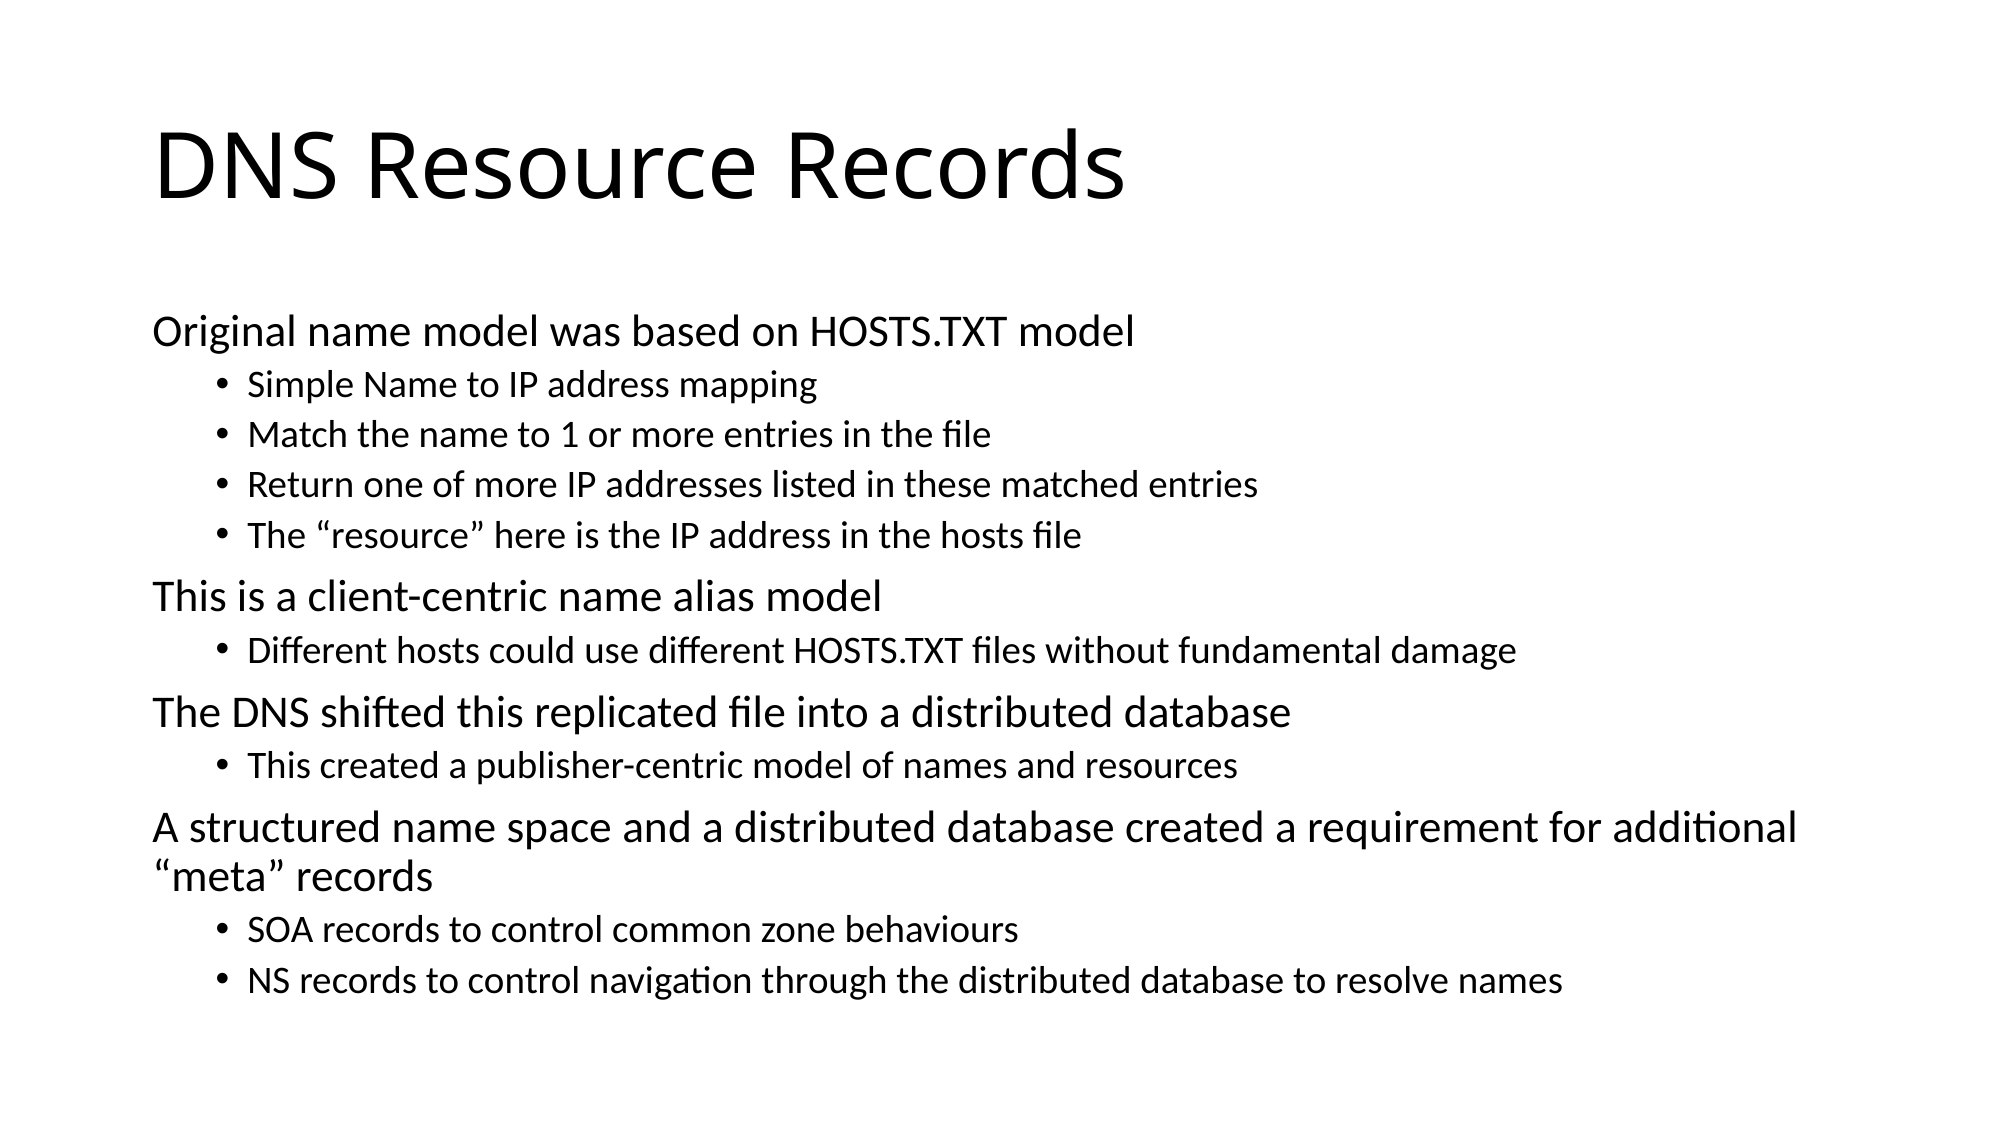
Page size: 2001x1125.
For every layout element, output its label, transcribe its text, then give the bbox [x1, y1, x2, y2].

title DNS Resource Records [137, 59, 1863, 278]
list Original name model was based on HOSTS.TXT model Simple Name to IP address mapping Match the name to 1 or more entries in the file Return one of more IP addresses listed in these matched entries The “resource” here is the IP address in the hosts file This is a client-centric name alias model Different hosts could use different HOSTS.TXT files without fundamental damage The DNS shifted this replicated file into a distributed database This created a publisher-centric model of names and resources A structured name space and a distributed database created a requirement for additional “meta” records SOA records to control common zone behaviours NS records to control navigation through the distributed database to resolve names [137, 299, 1863, 1014]
